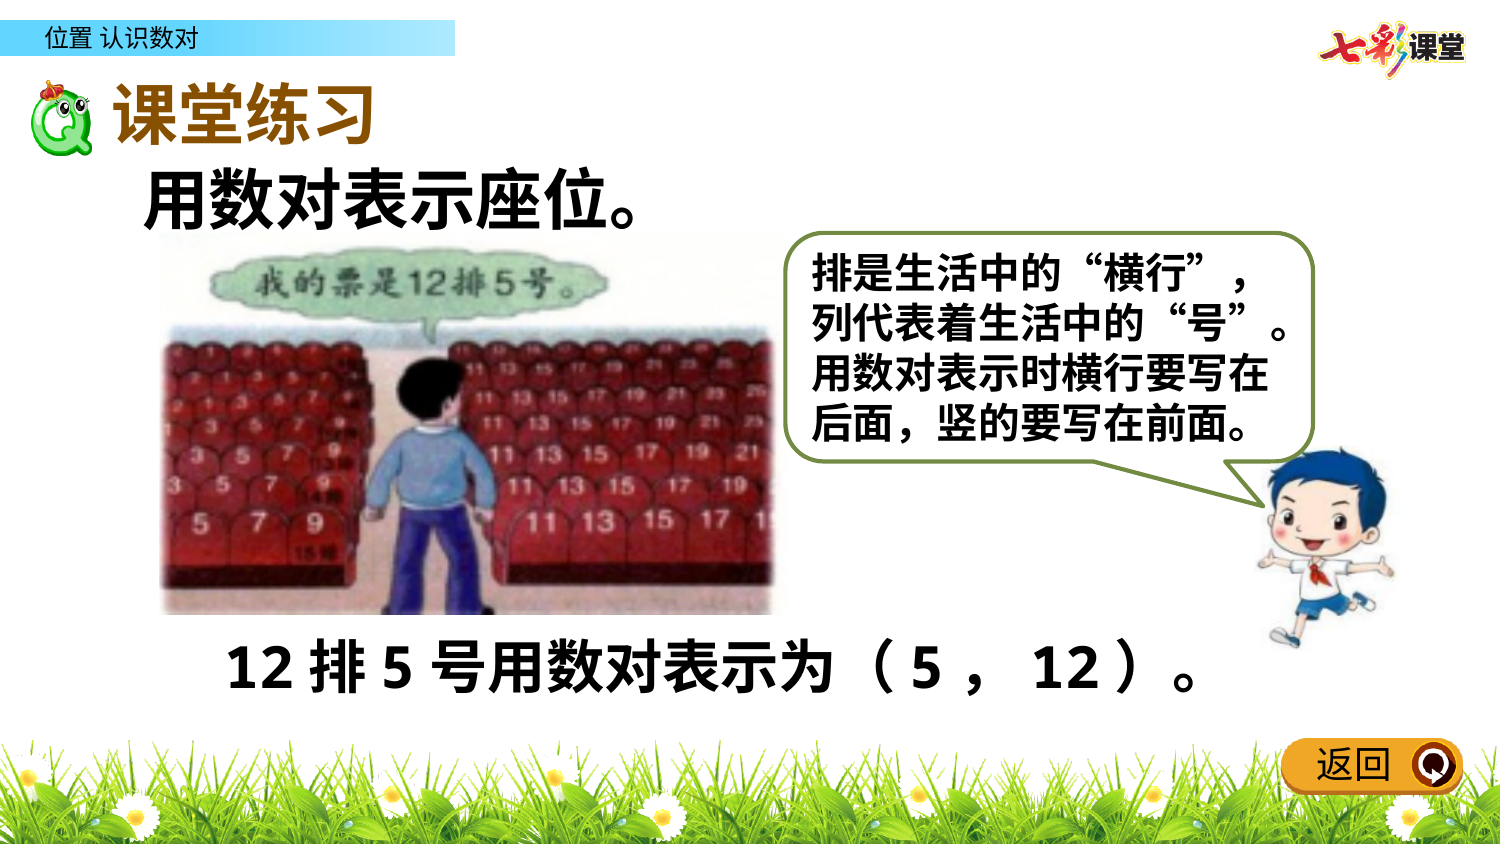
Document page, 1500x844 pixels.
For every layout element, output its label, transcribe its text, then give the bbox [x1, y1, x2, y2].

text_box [1281, 733, 1464, 795]
text_box 排是生活中的“横行”，列代表着生活中的“号”。用数对表示时横行要写在后面，竖的要写在前面。 [793, 230, 1316, 505]
text_box 12排5号用数对表示为（5，12）。 [209, 622, 1246, 708]
picture [31, 80, 92, 156]
picture [159, 232, 789, 615]
picture [0, 740, 1500, 844]
text_box 用数对表示座位。 [127, 150, 692, 245]
picture [1253, 445, 1400, 652]
picture [1316, 20, 1468, 80]
text_box 课堂练习 [100, 67, 404, 159]
